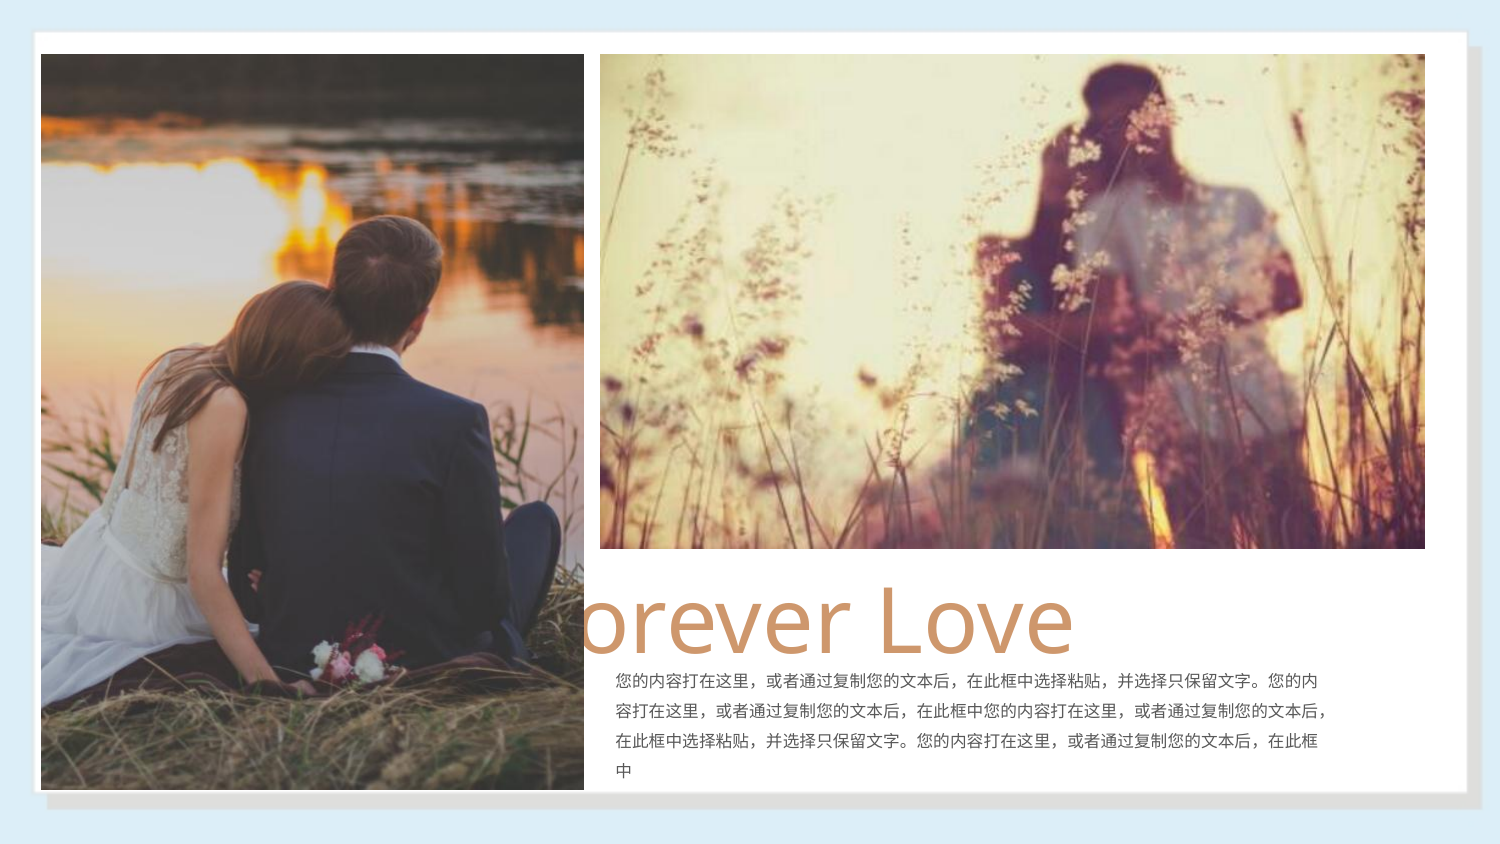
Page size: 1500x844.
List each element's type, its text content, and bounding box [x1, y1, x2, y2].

text_box 您的内容打在这里，或者通过复制您的文本后，在此框中选择粘贴，并选择只保留文字。您的内容打在这里，或者通过复制您的文本后，在此框中您的内容打在这里，或者通过复制您的文本后，在此框中选择粘贴，并选择只保留文字。您的内容打在这里，或者通过复制您的文本后，在此框中 [600, 653, 1350, 788]
text_box Forever Love [584, 554, 1091, 679]
picture [0, 0, 1500, 844]
